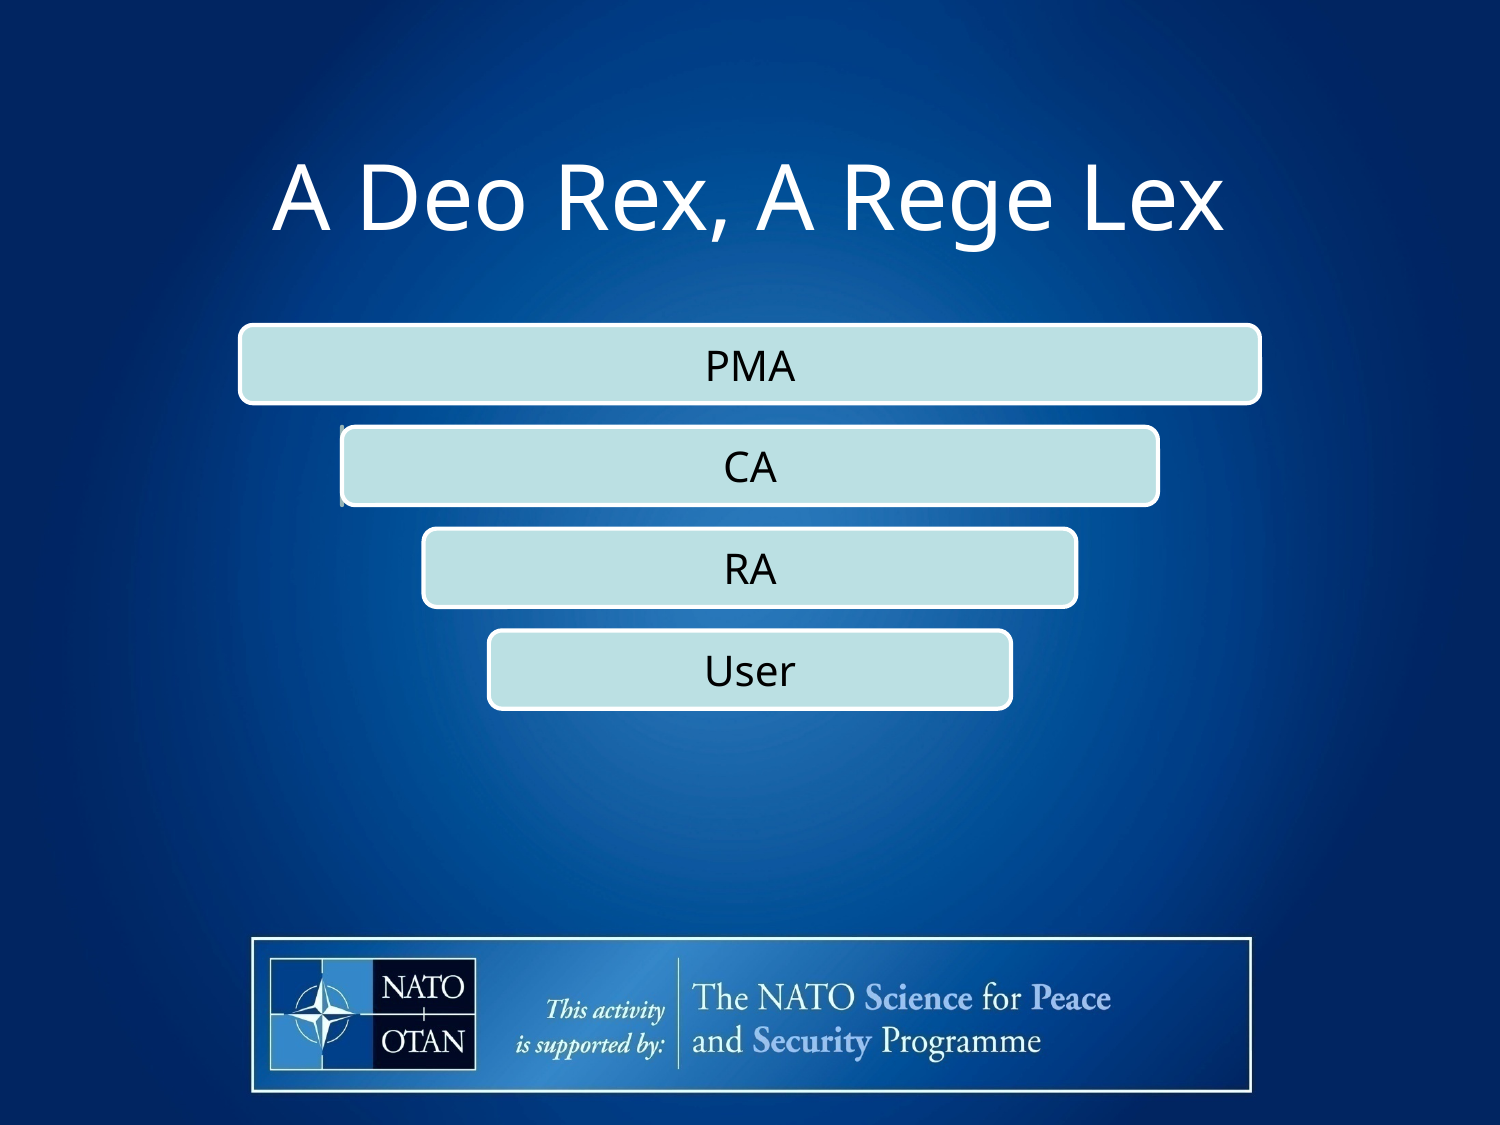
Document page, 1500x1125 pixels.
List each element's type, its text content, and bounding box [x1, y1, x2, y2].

picture [0, 0, 1500, 1125]
title A Deo Rex, A Rege Lex [112, 99, 1388, 288]
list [112, 324, 1388, 913]
